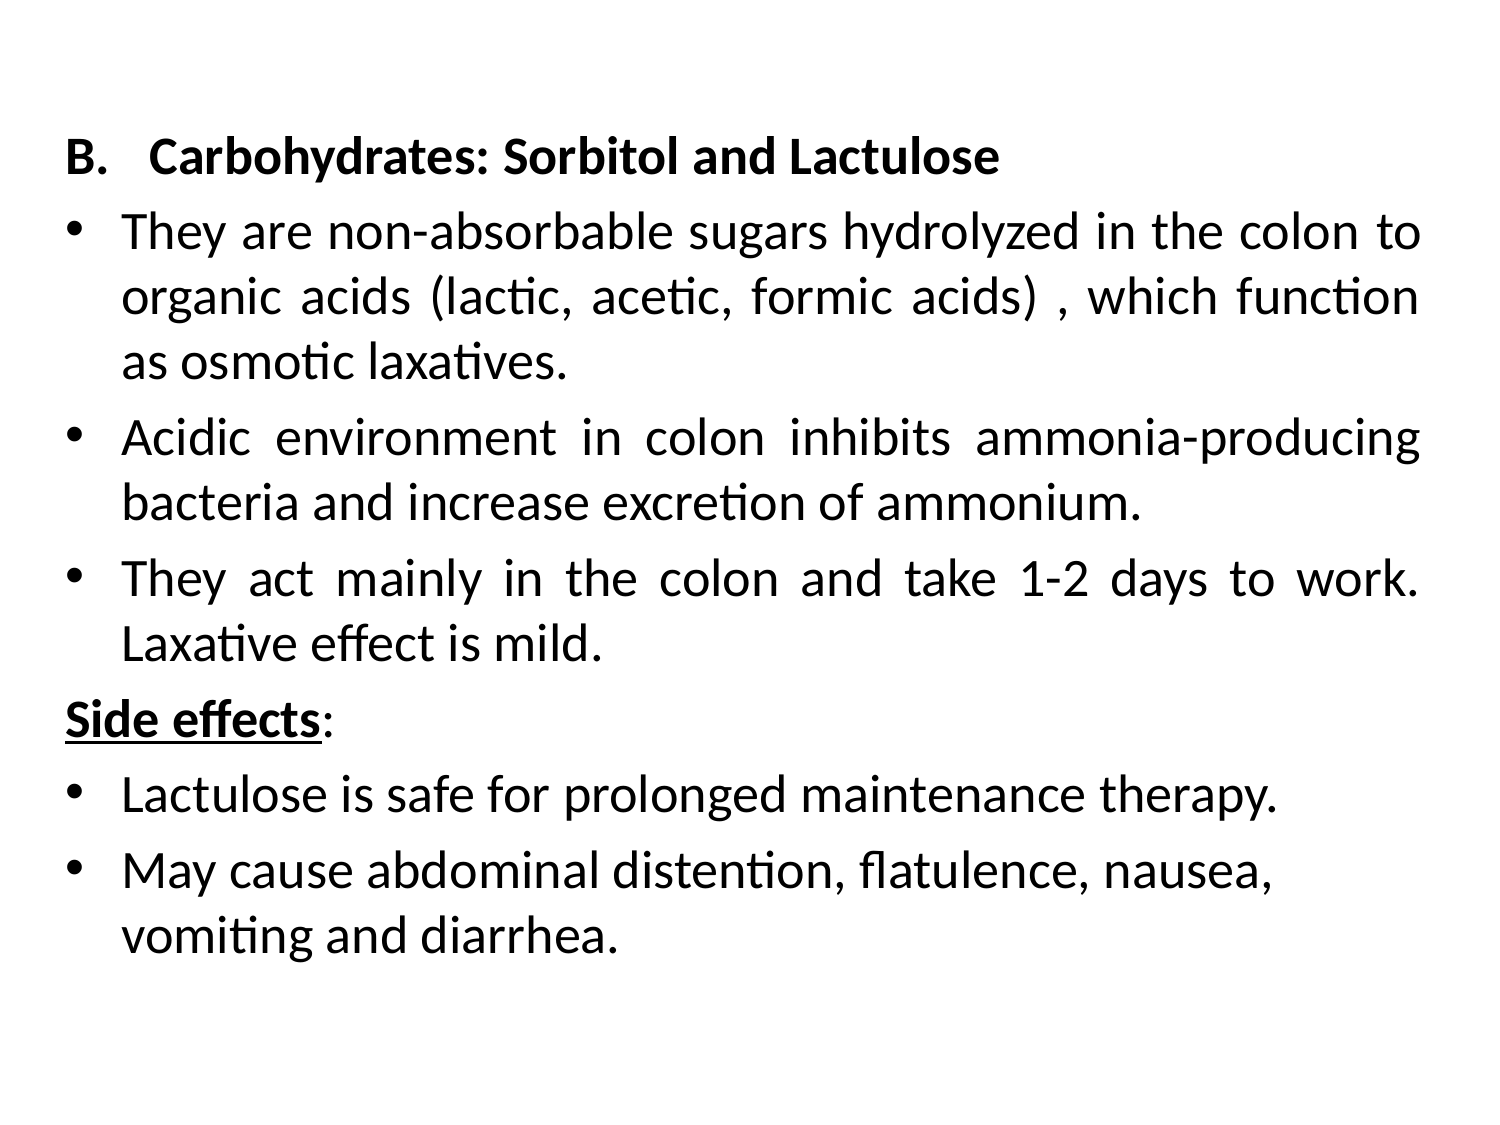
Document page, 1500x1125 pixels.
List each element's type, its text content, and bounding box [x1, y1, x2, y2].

list Carbohydrates: Sorbitol and Lactulose They are non-absorbable sugars hydrolyzed in the colon to organic acids (lactic, acetic, formic acids) , which function as osmotic laxatives. Acidic environment in colon inhibits ammonia-producing bacteria and increase excretion of ammonium. They act mainly in the colon and take 1-2 days to work. Laxative effect is mild. Side effects: Lactulose is safe for prolonged maintenance therapy. May cause abdominal distention, flatulence, nausea, vomiting and diarrhea. [50, 112, 1438, 1063]
